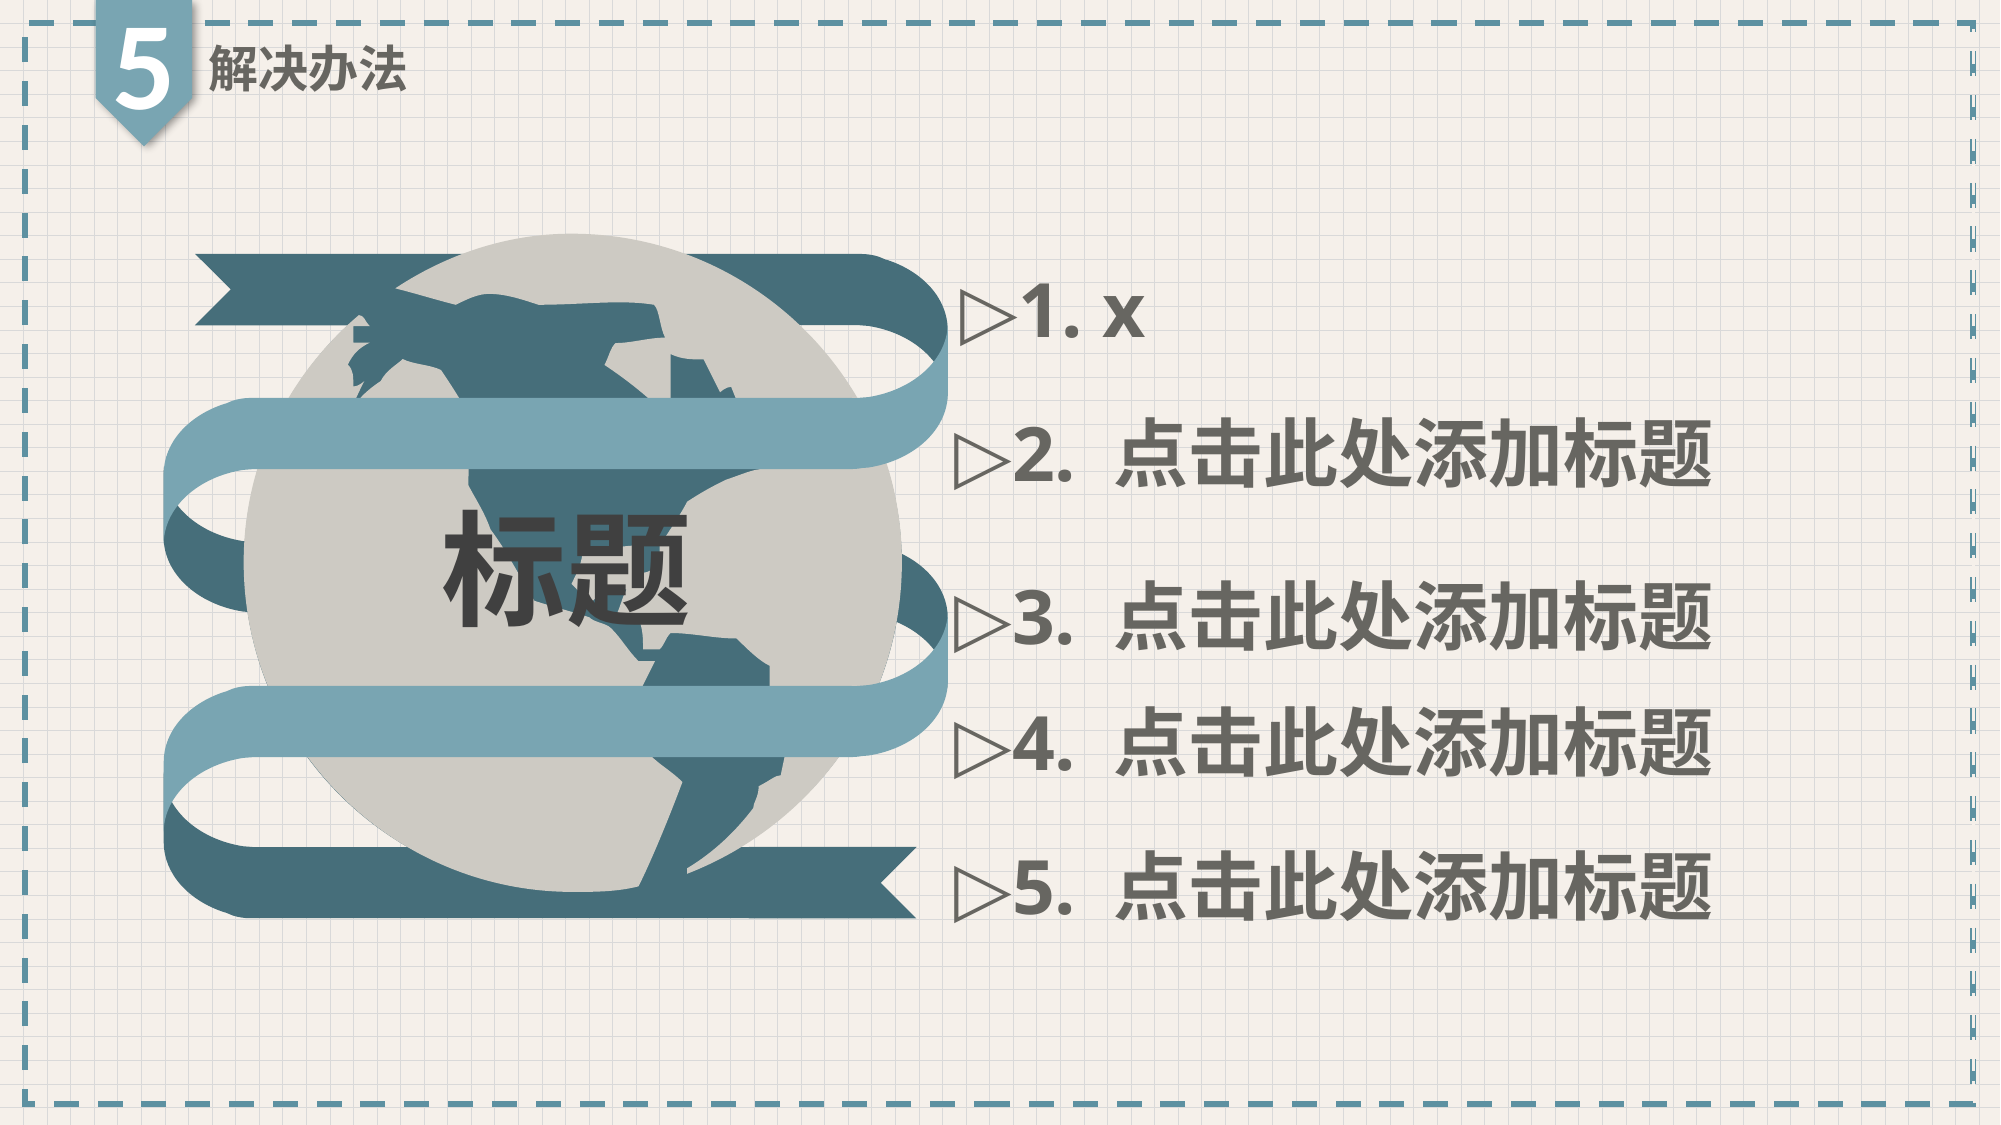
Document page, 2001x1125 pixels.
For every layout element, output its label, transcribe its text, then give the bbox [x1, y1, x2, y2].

text_box ▷1. x [948, 254, 1161, 360]
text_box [163, 233, 948, 919]
text_box ▷3. 点击此处添加标题 [948, 562, 1729, 668]
text_box [138, 142, 150, 148]
text_box 解决办法 [200, 30, 424, 105]
text_box 5 [97, 0, 191, 142]
text_box ▷5. 点击此处添加标题 [939, 832, 1729, 938]
text_box ▷2. 点击此处添加标题 [948, 399, 1729, 505]
text_box ▷4. 点击此处添加标题 [948, 688, 1729, 793]
